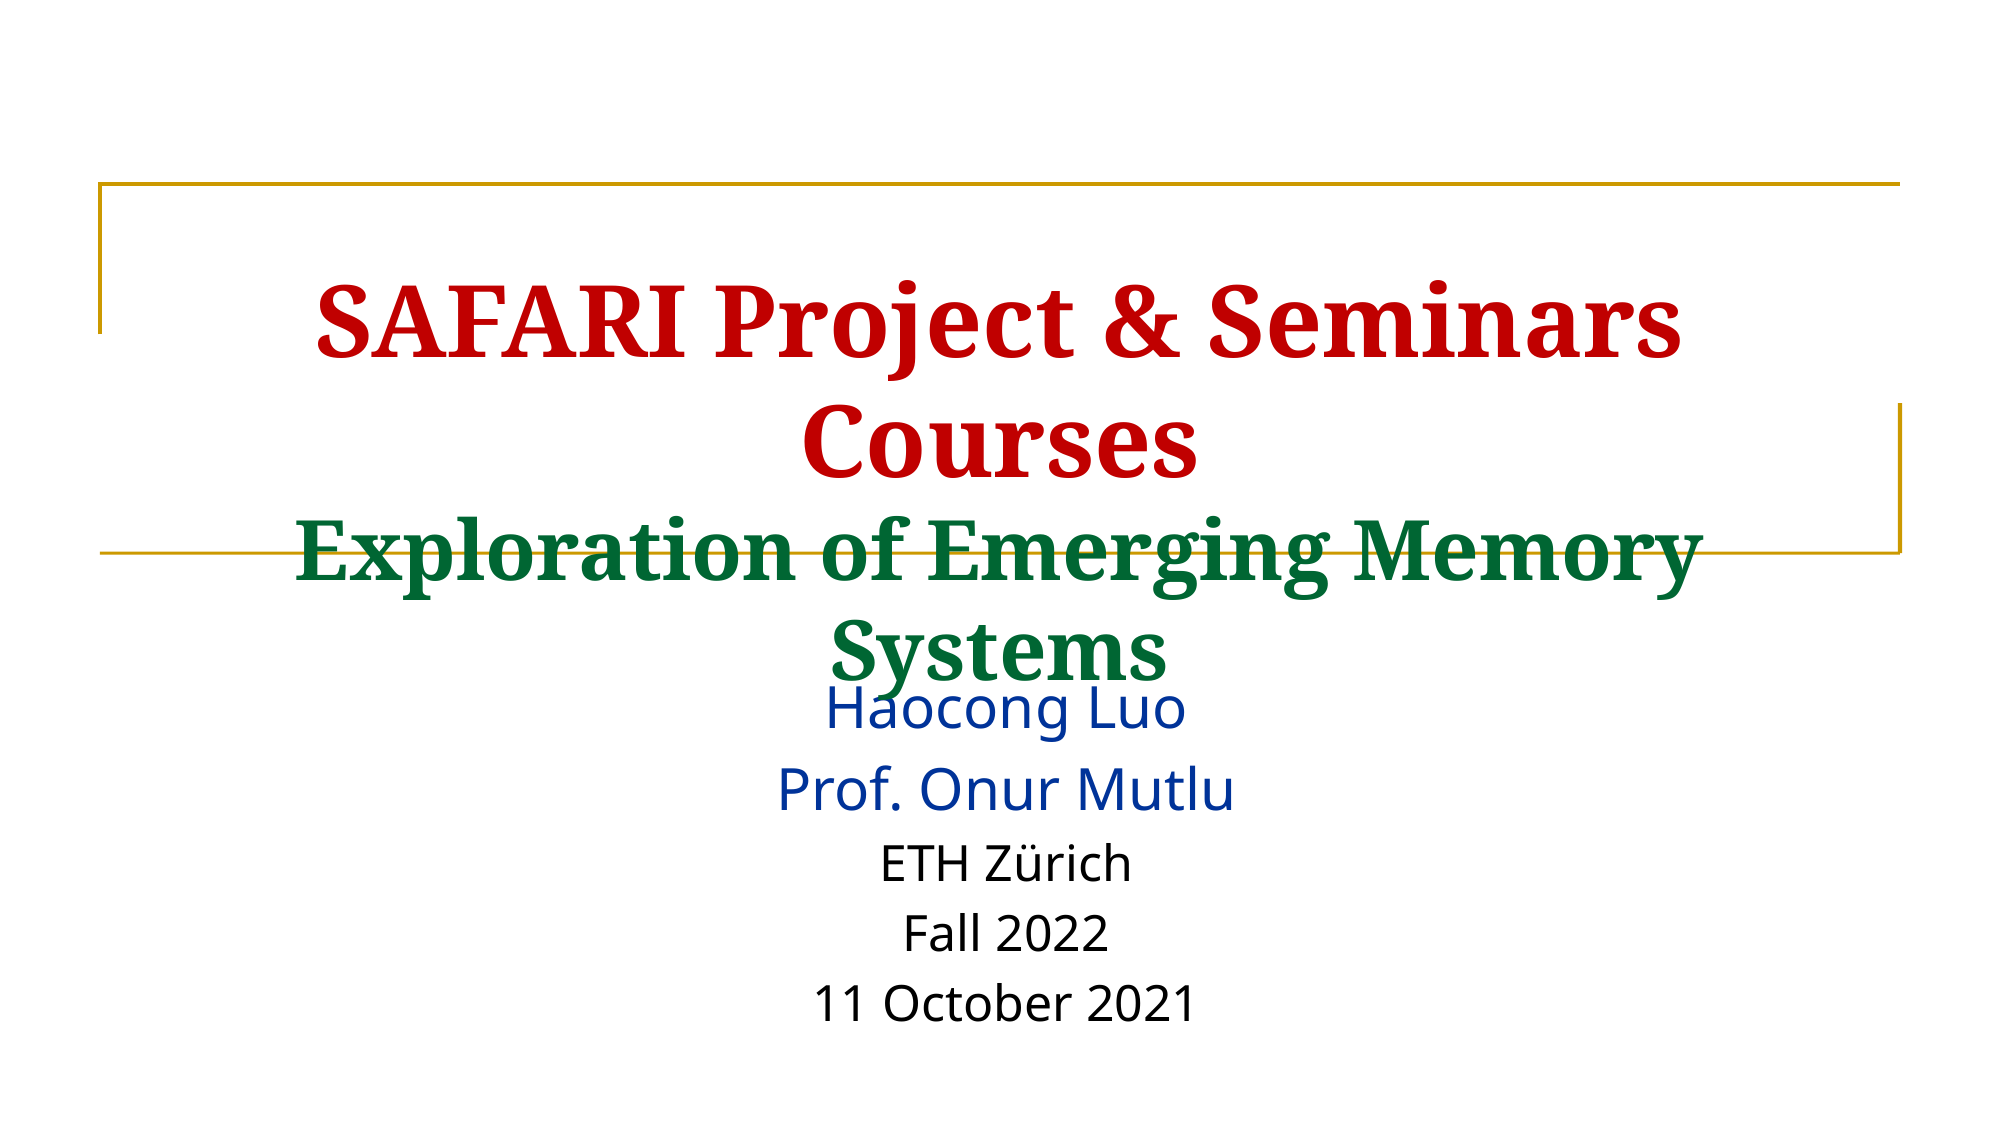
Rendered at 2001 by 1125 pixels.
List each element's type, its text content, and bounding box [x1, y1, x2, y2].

title SAFARI Project & Seminars Courses Exploration of Emerging Memory Systems [99, 249, 1900, 488]
subtitle Haocong Luo Prof. Onur Mutlu ETH Zürich Fall 2022 11 October 2021 [362, 662, 1650, 1038]
